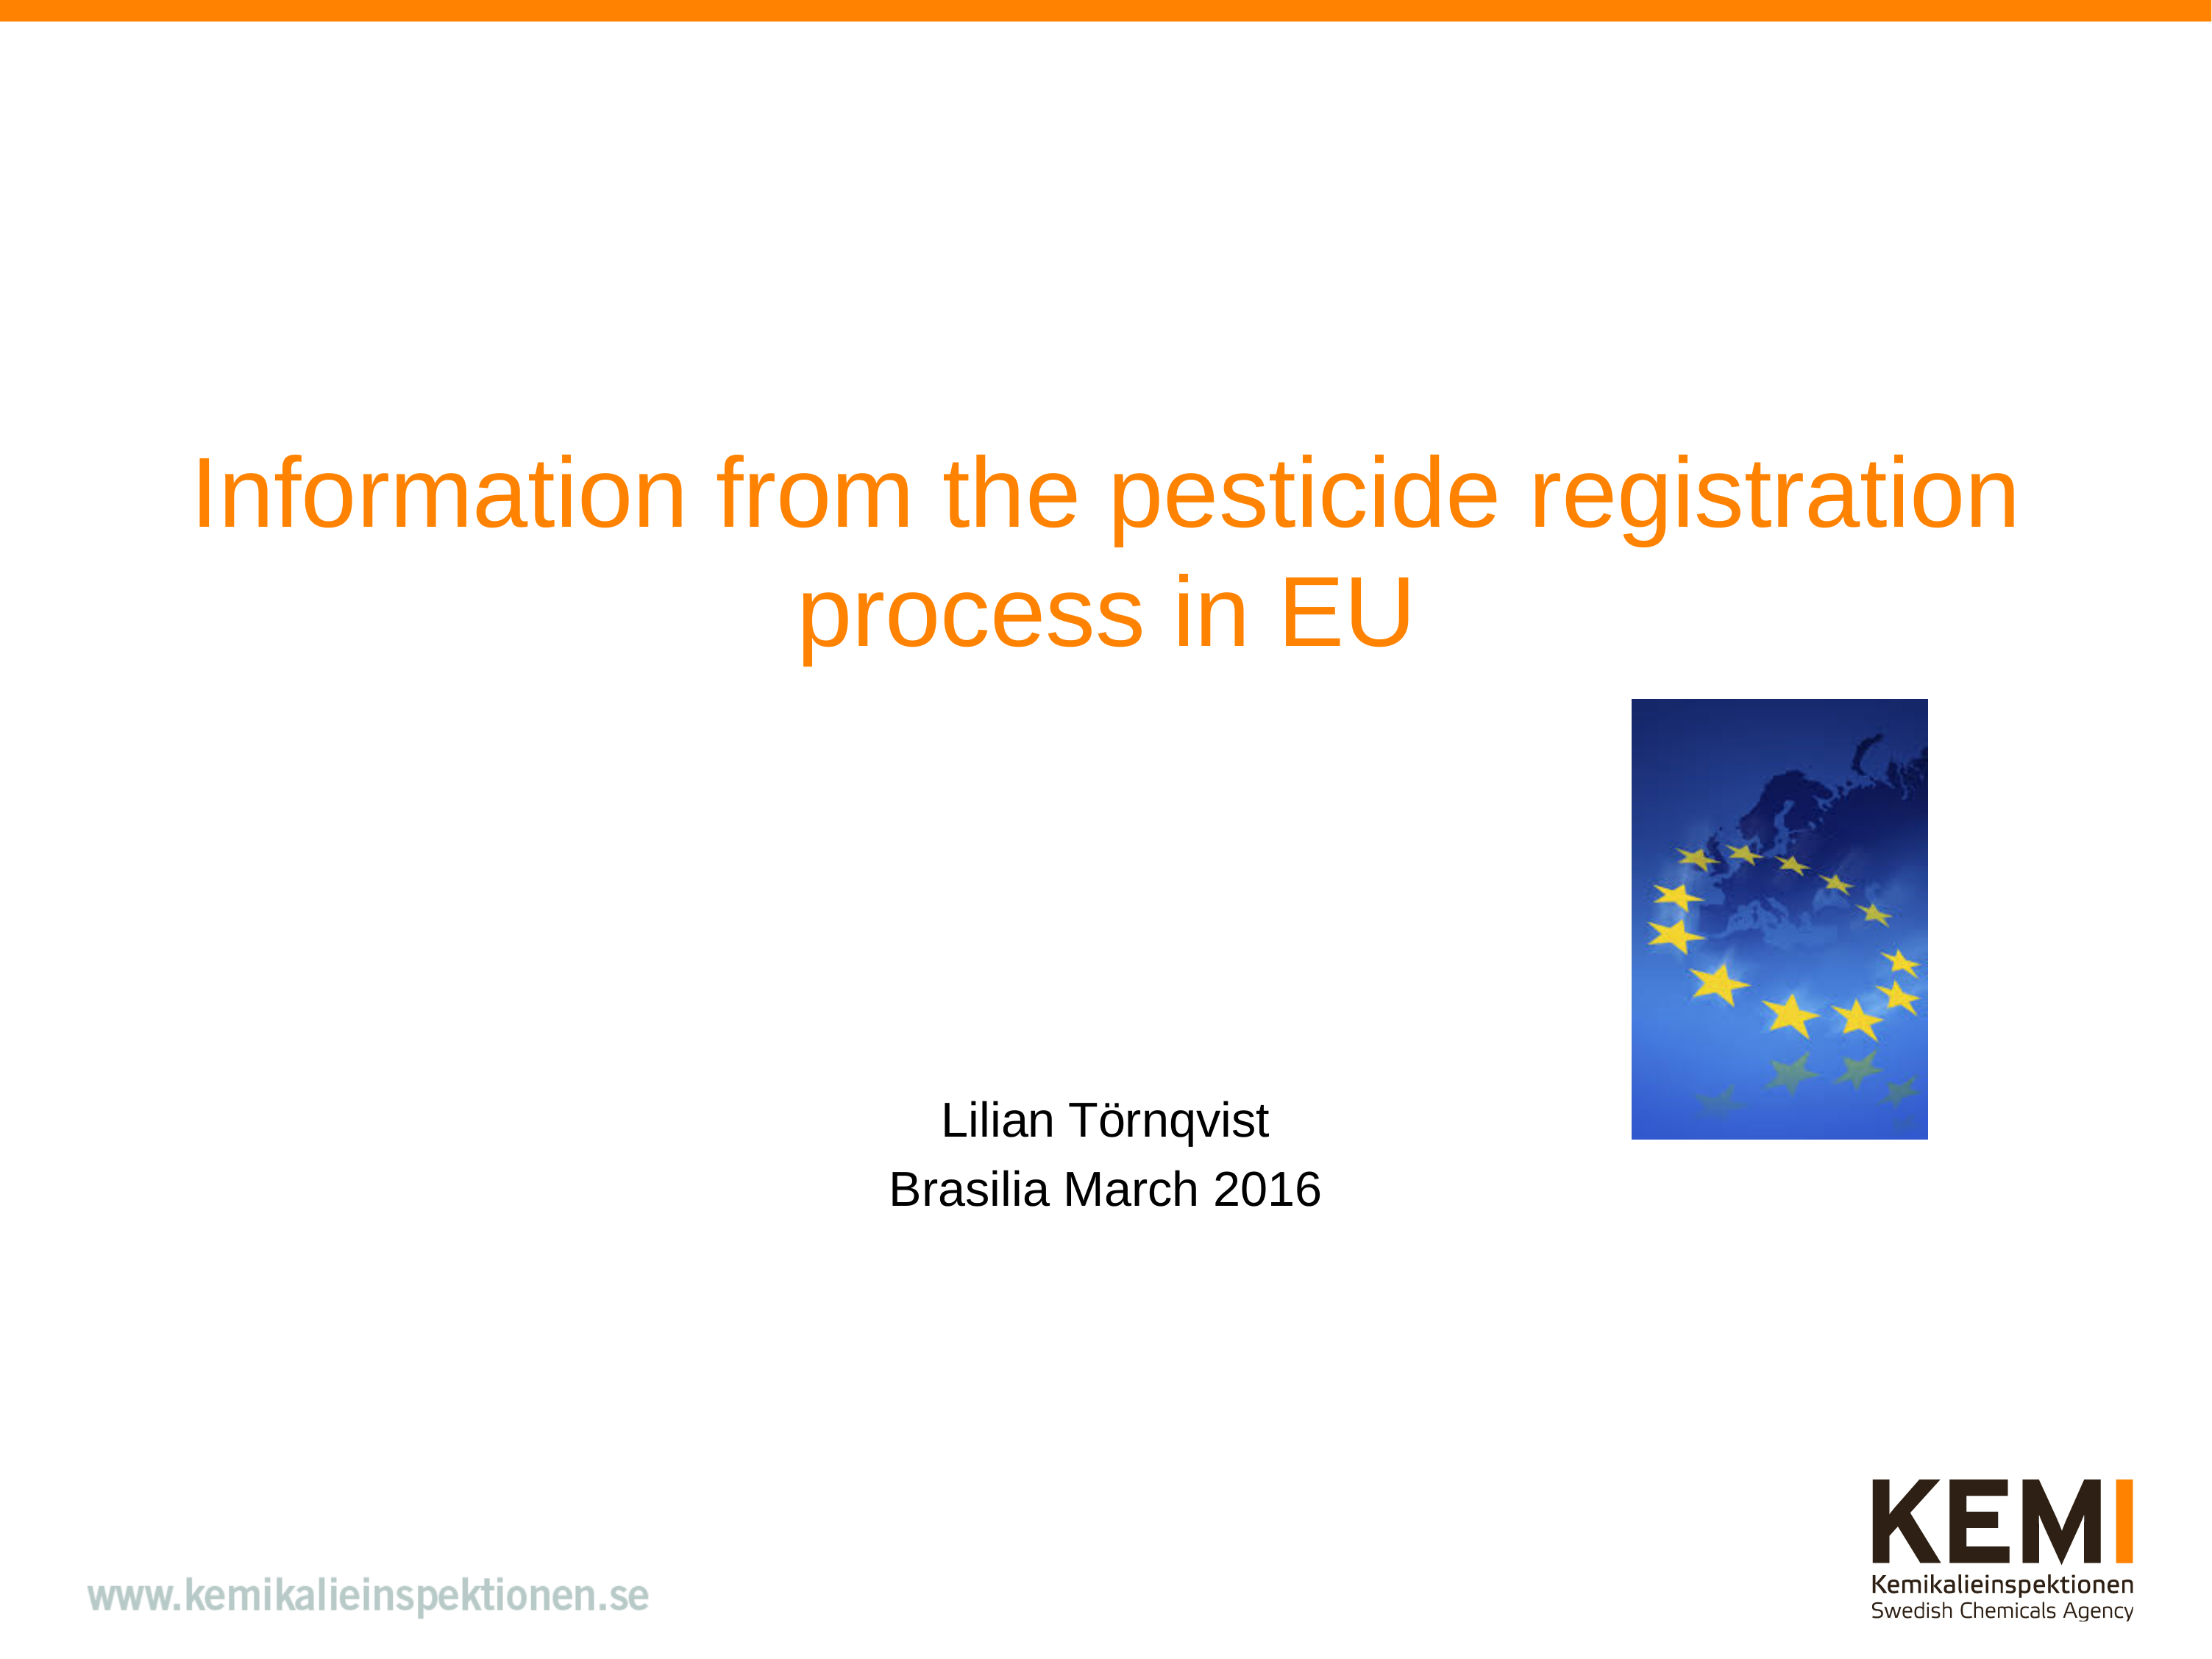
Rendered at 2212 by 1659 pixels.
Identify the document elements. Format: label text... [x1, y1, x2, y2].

picture [1872, 1479, 2133, 1621]
title Information from the pesticide registration process in EU [167, 369, 2047, 725]
subtitle Lilian Törnqvist Brasilia March 2016 [331, 939, 1880, 1364]
picture [87, 1573, 652, 1621]
picture [1632, 699, 1928, 1140]
